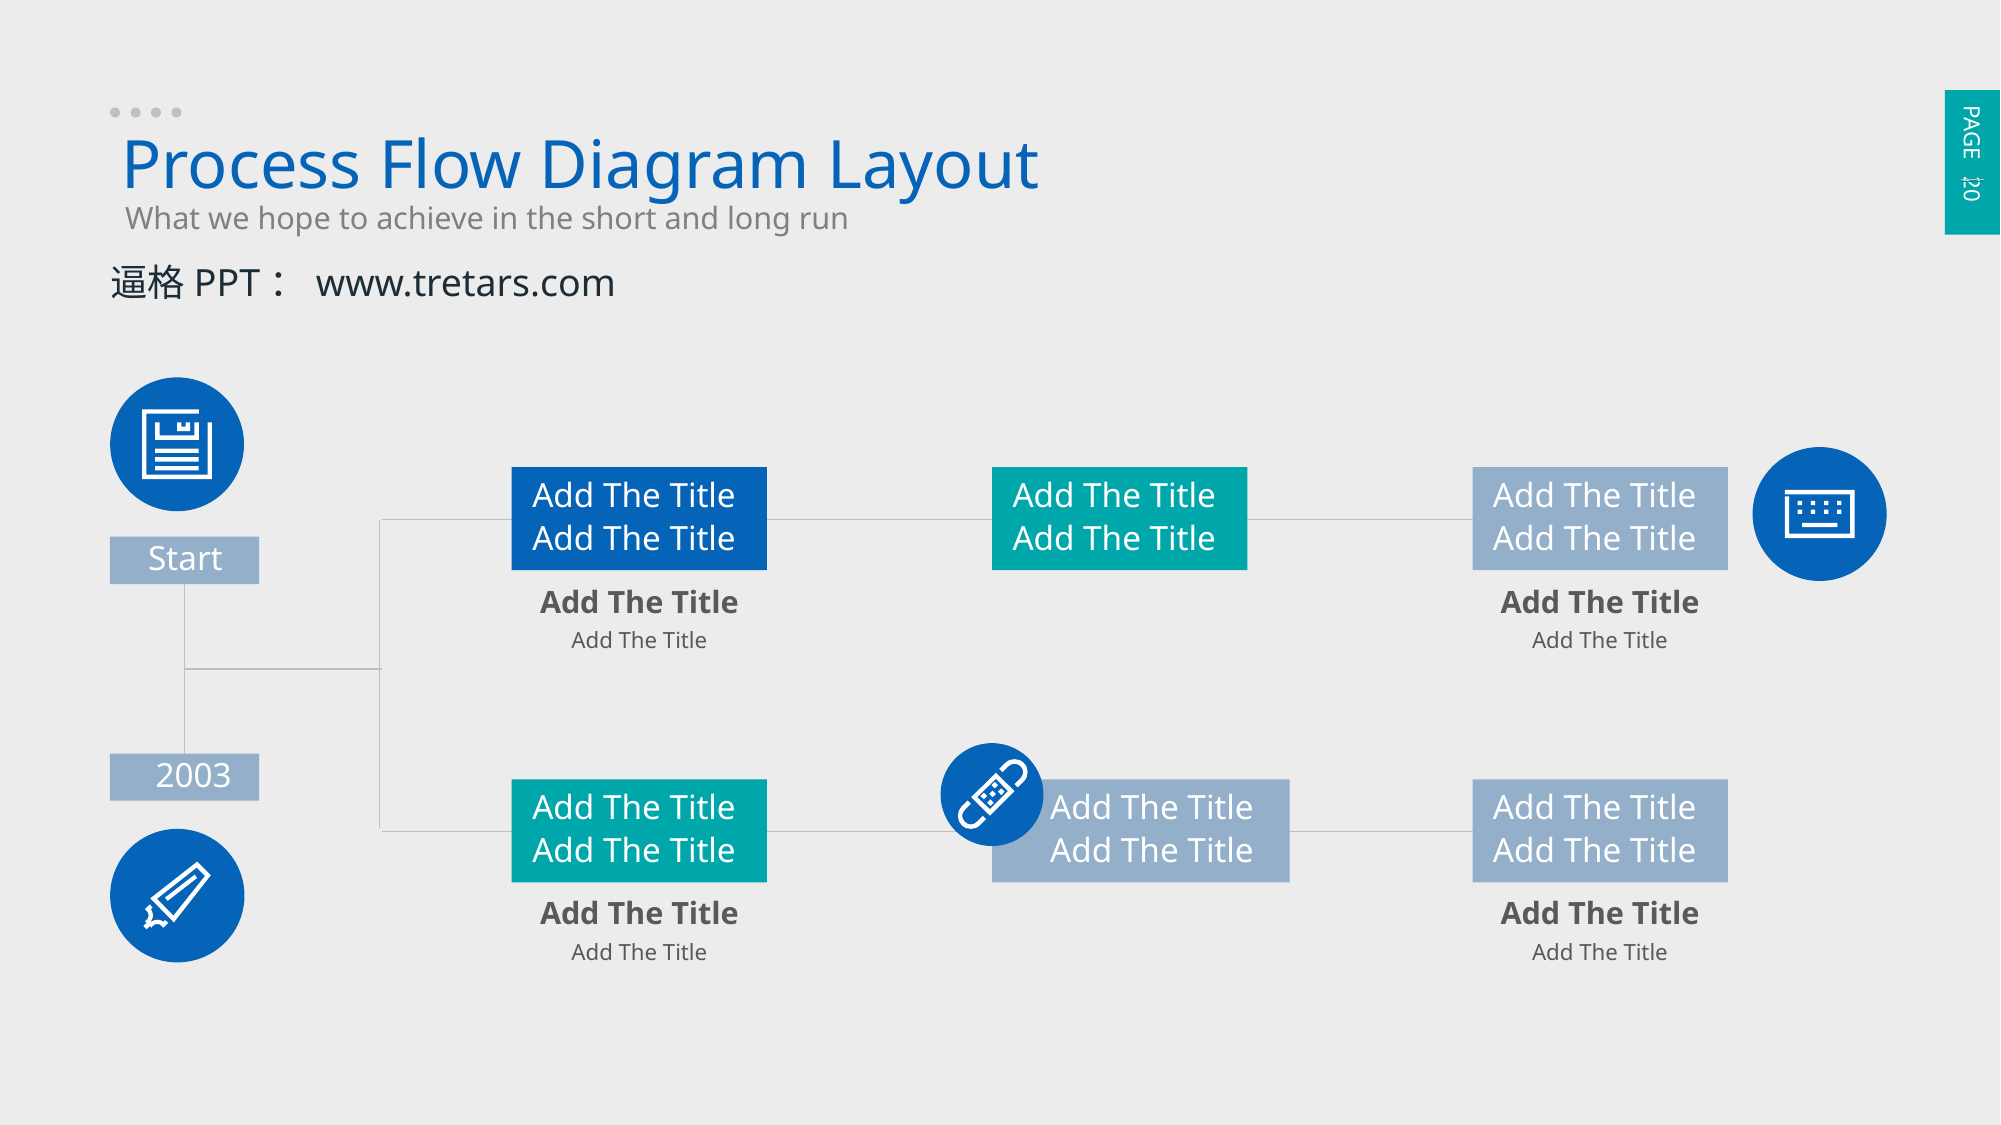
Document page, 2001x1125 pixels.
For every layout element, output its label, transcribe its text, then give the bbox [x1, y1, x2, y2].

text_box 逼格PPT：www.tretars.com [95, 251, 631, 312]
text_box What we hope to achieve in the short and long run [110, 191, 864, 244]
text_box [109, 377, 1887, 973]
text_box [1944, 90, 2000, 235]
text_box Process Flow Diagram Layout [106, 114, 1056, 210]
